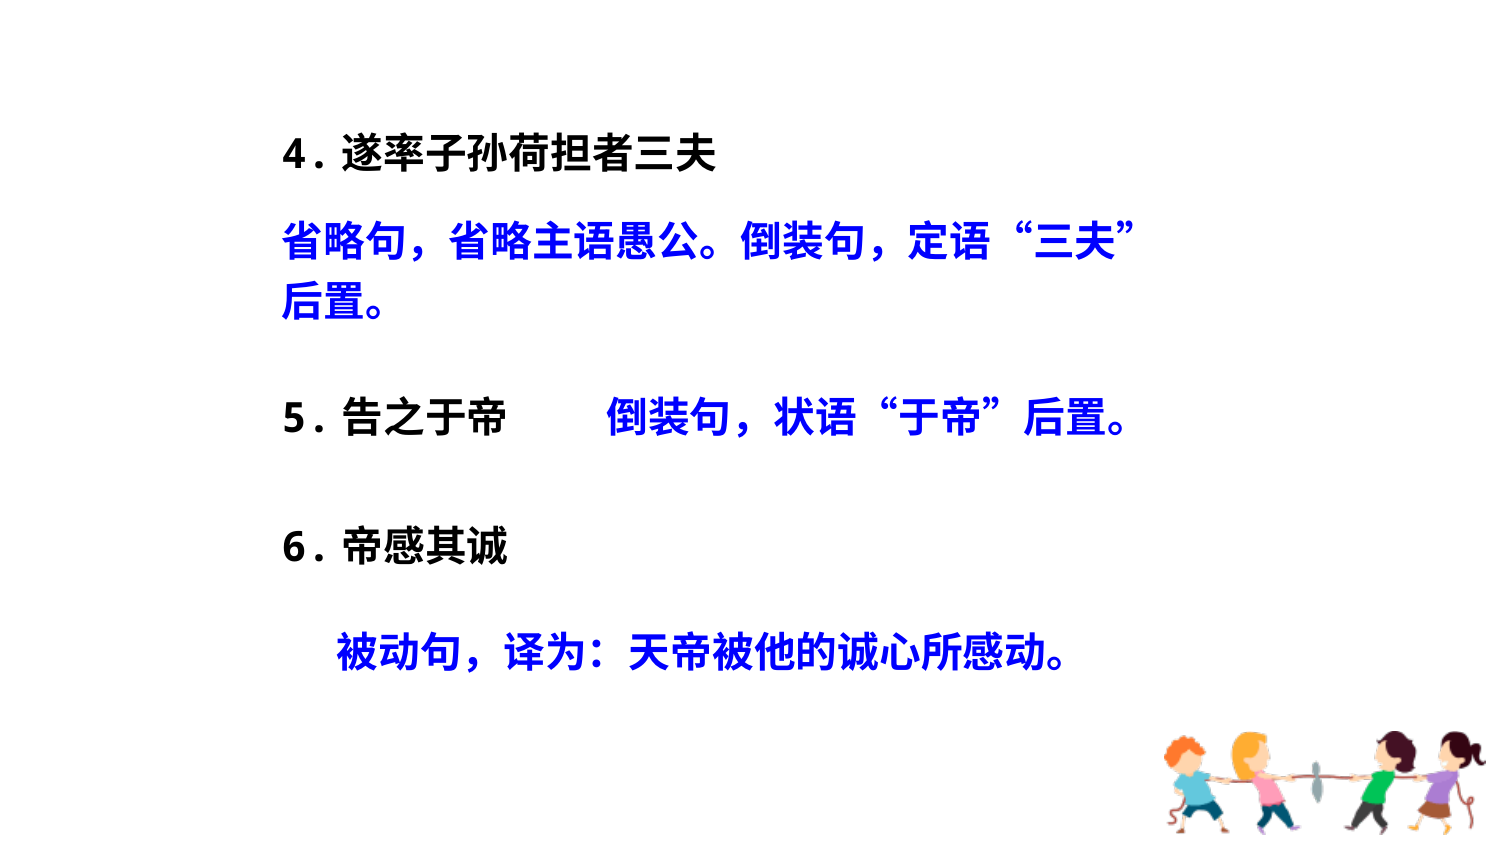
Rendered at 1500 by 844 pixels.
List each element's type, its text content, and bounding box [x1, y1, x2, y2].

text_box 5.告之于帝 [266, 383, 554, 449]
text_box 4.遂率子孙荷担者三夫 [266, 119, 835, 184]
text_box 省略句，省略主语愚公。倒装句，定语“三夫”后置。 [266, 197, 1211, 332]
text_box 被动句，译为：天帝被他的诚心所感动。 [321, 617, 1256, 683]
text_box 倒装句，状语“于帝”后置。 [591, 383, 1256, 449]
text_box 6.帝感其诚 [266, 512, 598, 578]
picture [1164, 731, 1486, 835]
